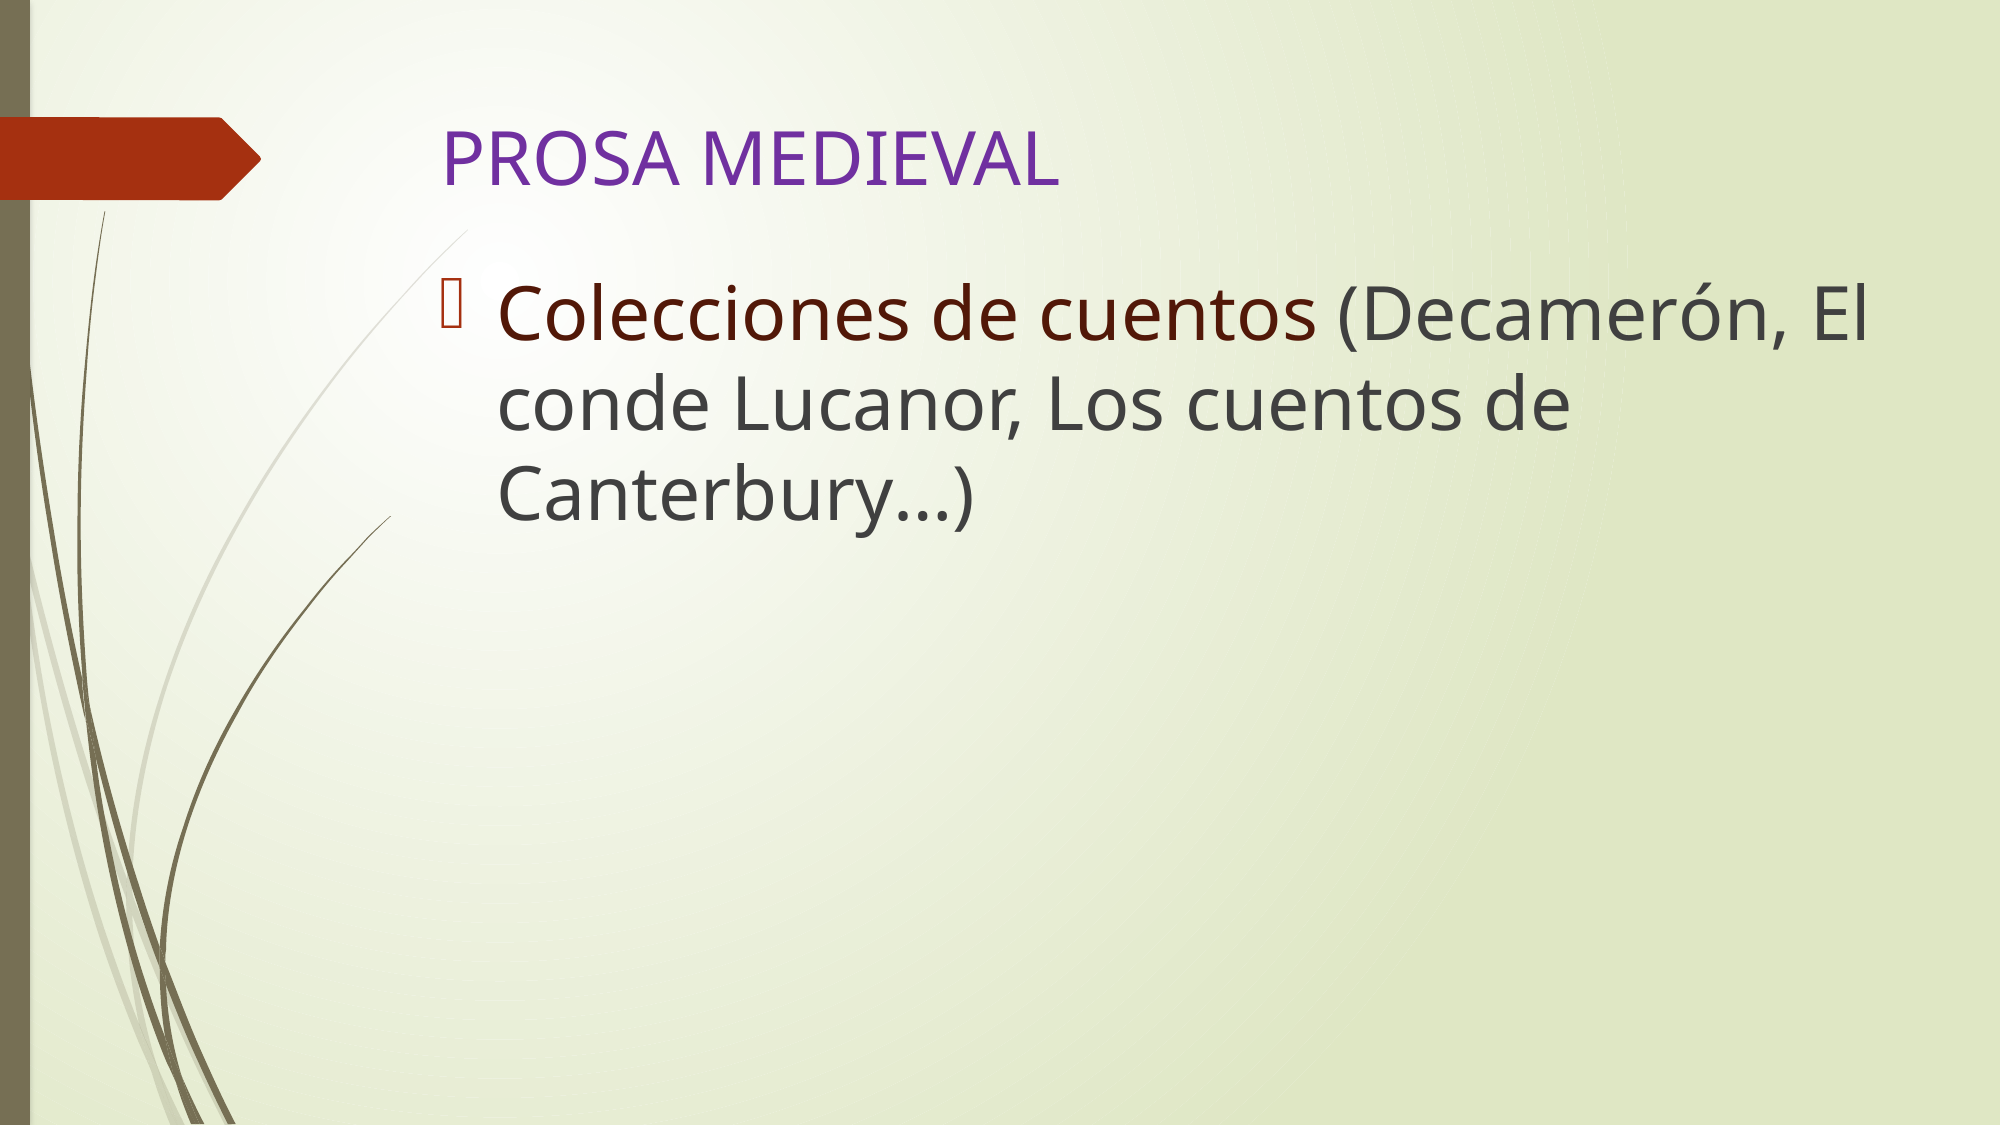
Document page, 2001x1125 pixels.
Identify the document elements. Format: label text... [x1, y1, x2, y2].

title PROSA MEDIEVAL [425, 102, 1888, 258]
list Colecciones de cuentos (Decamerón, El conde Lucanor, Los cuentos de Canterbury…) [424, 258, 1888, 970]
